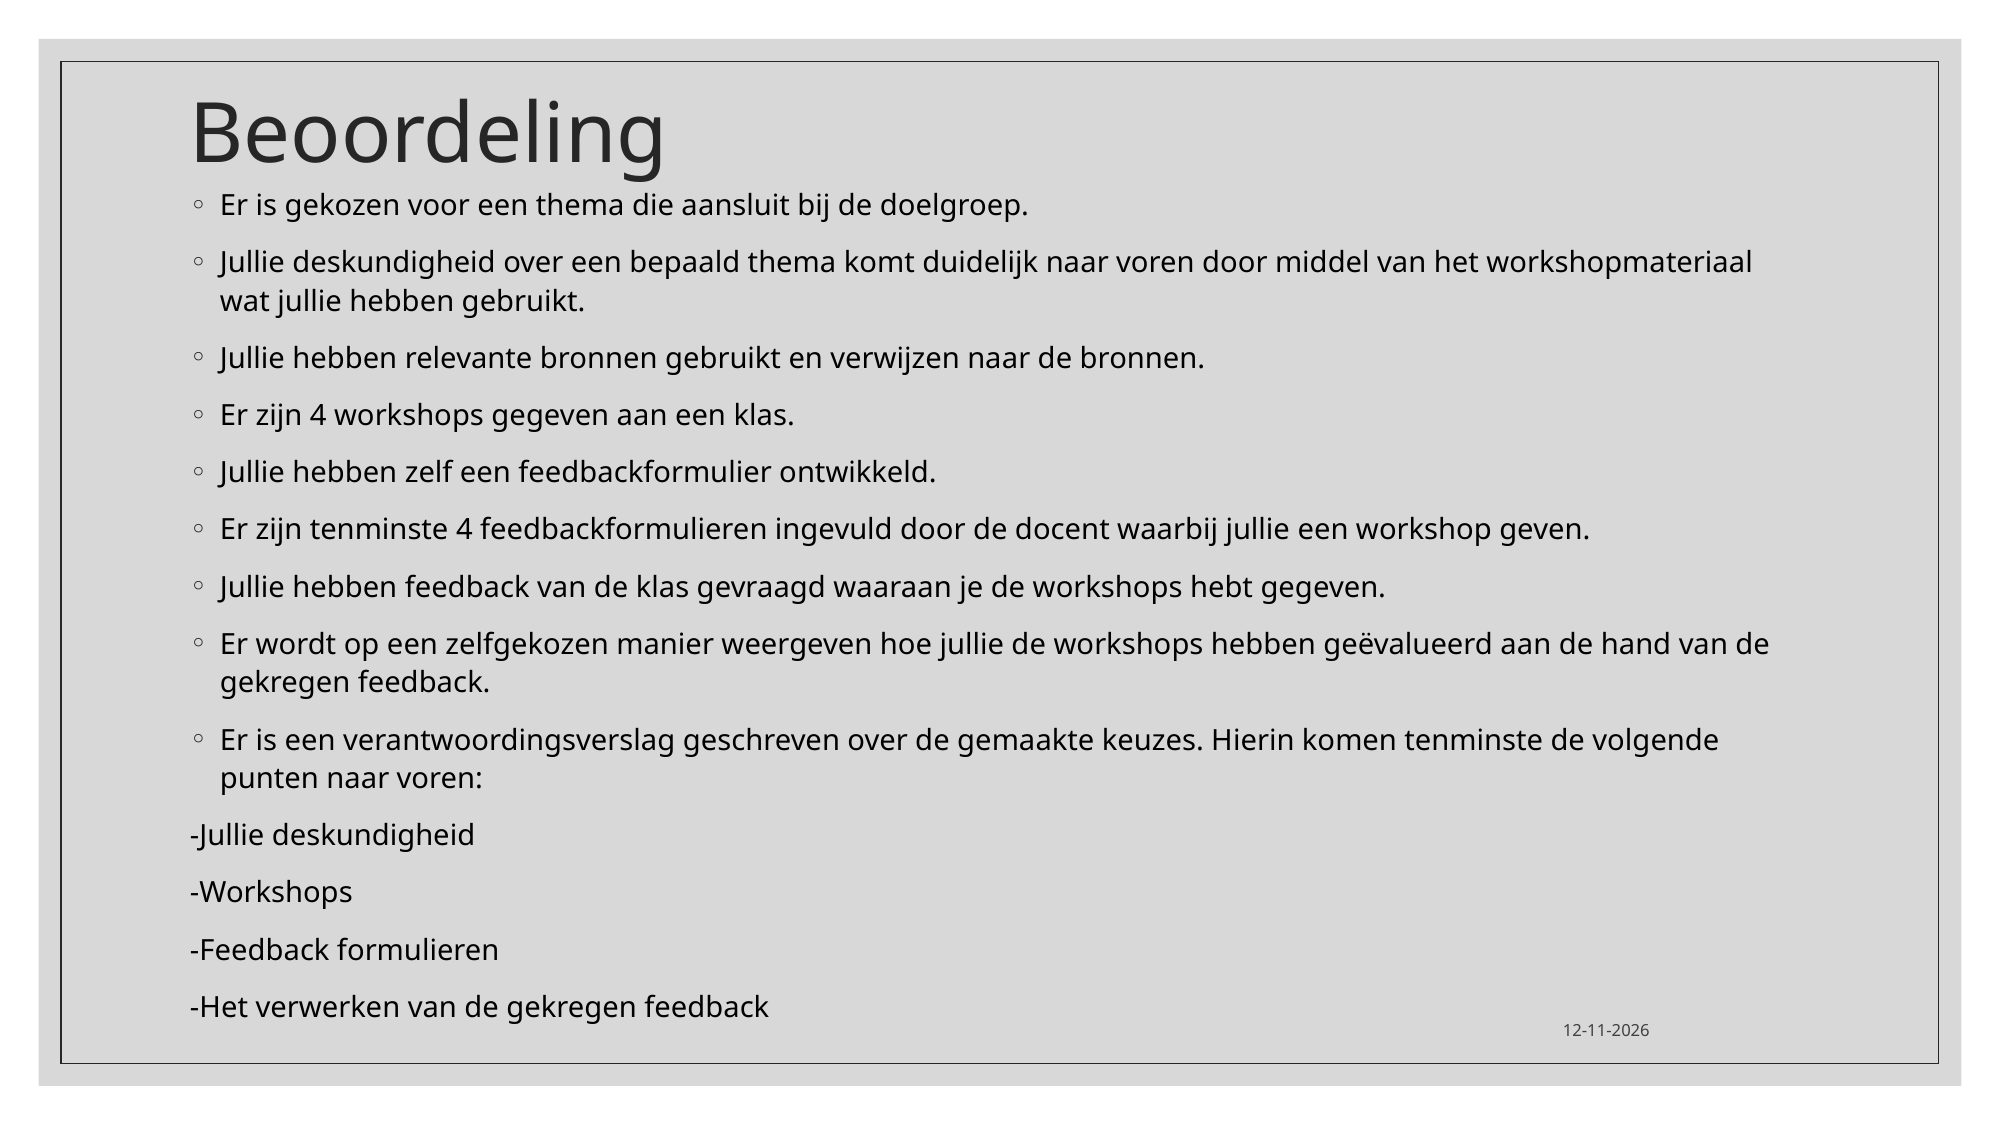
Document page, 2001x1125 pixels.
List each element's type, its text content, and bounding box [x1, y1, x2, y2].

title Beoordeling [174, 47, 1825, 175]
list Er is gekozen voor een thema die aansluit bij de doelgroep. Jullie deskundigheid over een bepaald thema komt duidelijk naar voren door middel van het workshopmateriaal wat jullie hebben gebruikt. Jullie hebben relevante bronnen gebruikt en verwijzen naar de bronnen. Er zijn 4 workshops gegeven aan een klas. Jullie hebben zelf een feedbackformulier ontwikkeld. Er zijn tenminste 4 feedbackformulieren ingevuld door de docent waarbij jullie een workshop geven. Jullie hebben feedback van de klas gevraagd waaraan je de workshops hebt gegeven. Er wordt op een zelfgekozen manier weergeven hoe jullie de workshops hebben geëvalueerd aan de hand van de gekregen feedback. Er is een verantwoordingsverslag geschreven over de gemaakte keuzes. Hierin komen tenminste de volgende punten naar voren: -Jullie deskundigheid -Workshops -Feedback formulieren -Het verwerken van de gekregen feedback [174, 175, 1825, 1050]
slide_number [1190, 990, 1665, 1050]
